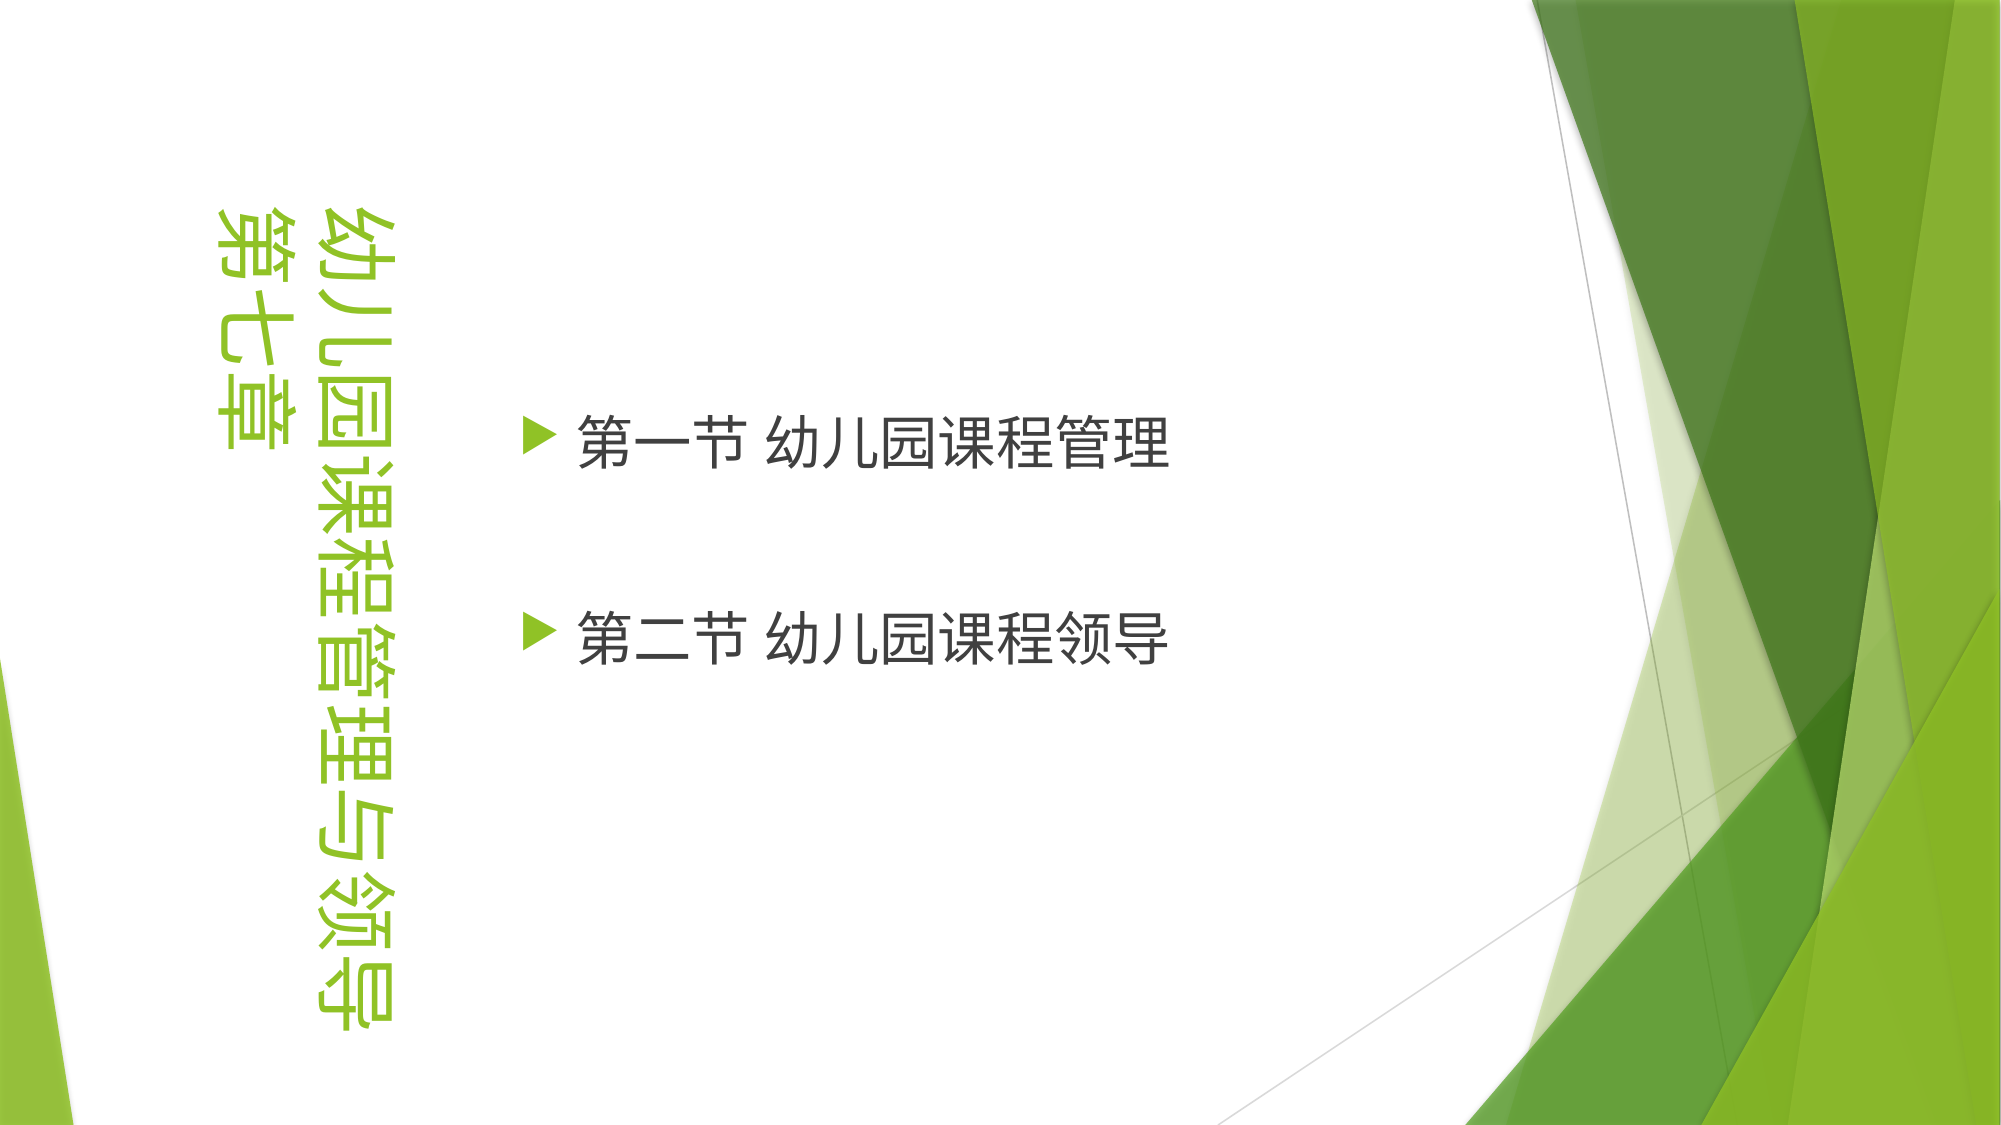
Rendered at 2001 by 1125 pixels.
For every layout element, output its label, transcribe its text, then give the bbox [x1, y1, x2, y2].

text_box 幼儿园课程管理与领导 第七章 [183, 188, 416, 1094]
list 第一节 幼儿园课程管理 第二节 幼儿园课程领导 [504, 293, 1559, 733]
